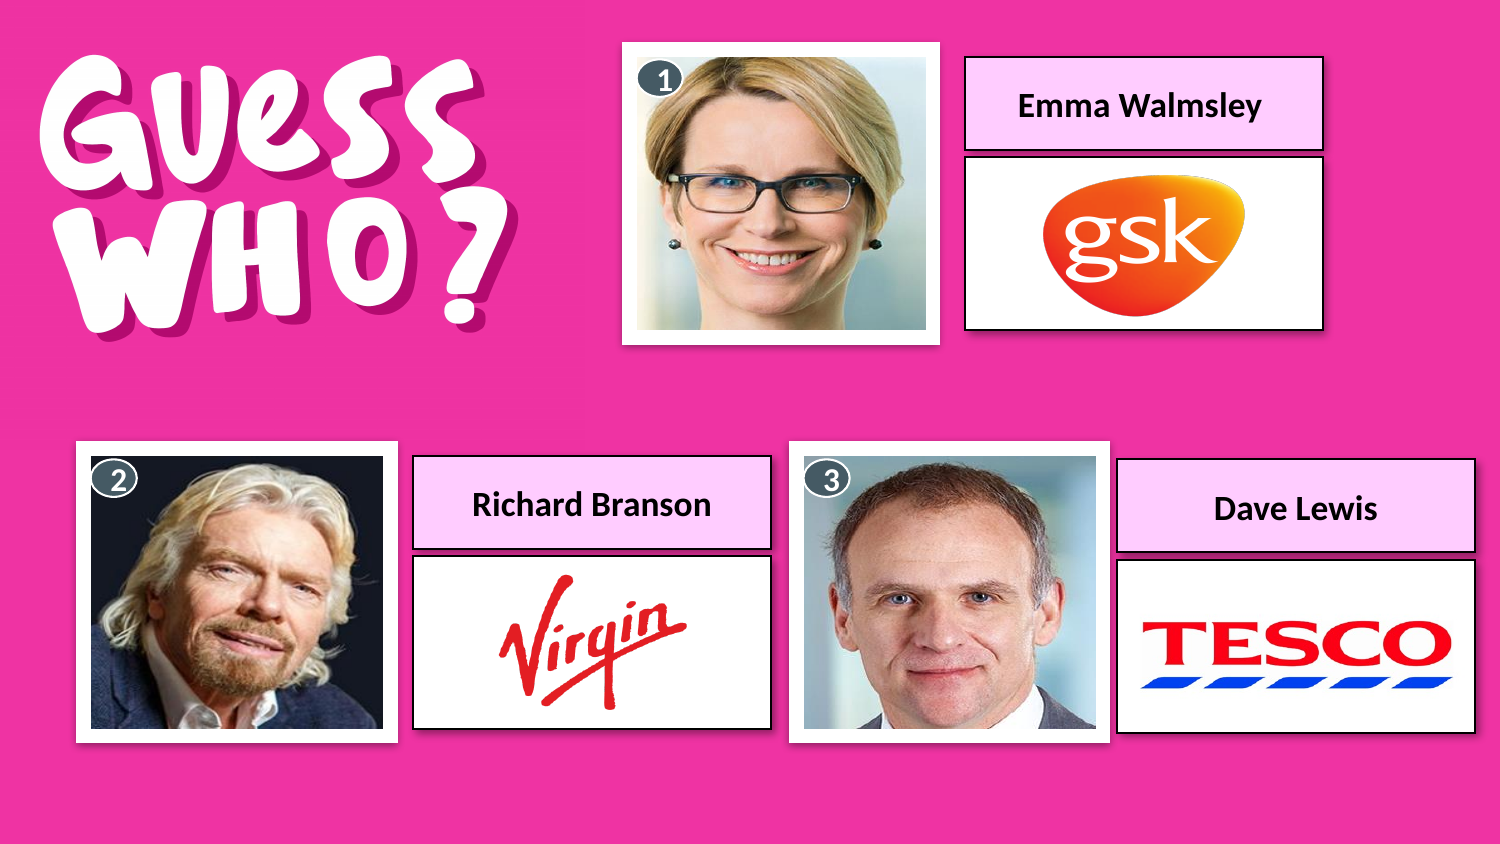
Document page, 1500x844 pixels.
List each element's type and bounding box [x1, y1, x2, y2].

text_box [0, 0, 1476, 844]
